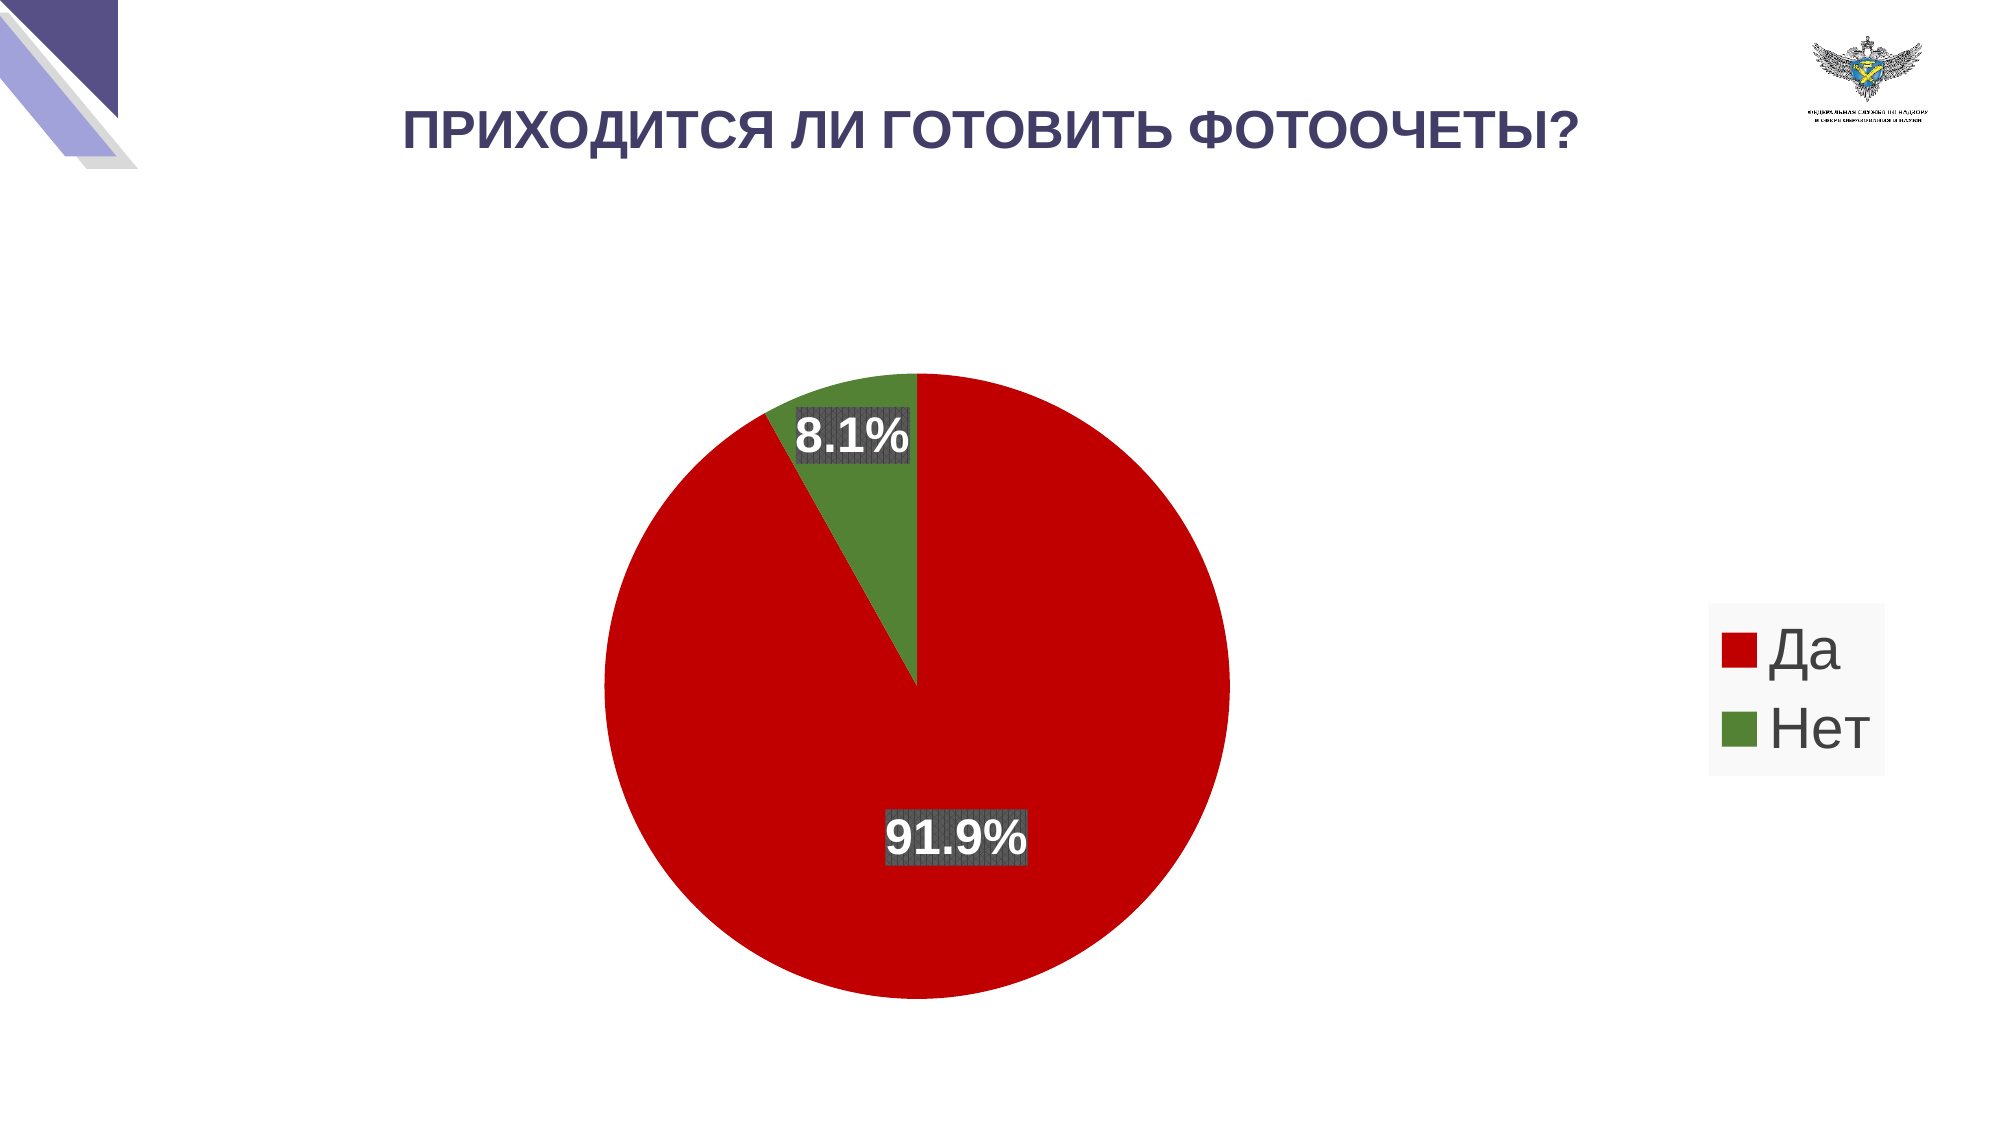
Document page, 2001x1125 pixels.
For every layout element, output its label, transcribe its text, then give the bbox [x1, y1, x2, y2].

chart [137, 299, 1898, 1014]
picture [1808, 35, 1928, 122]
text_box ПРИХОДИТСЯ ЛИ ГОТОВИТЬ ФОТООЧЕТЫ? [387, 88, 1676, 167]
